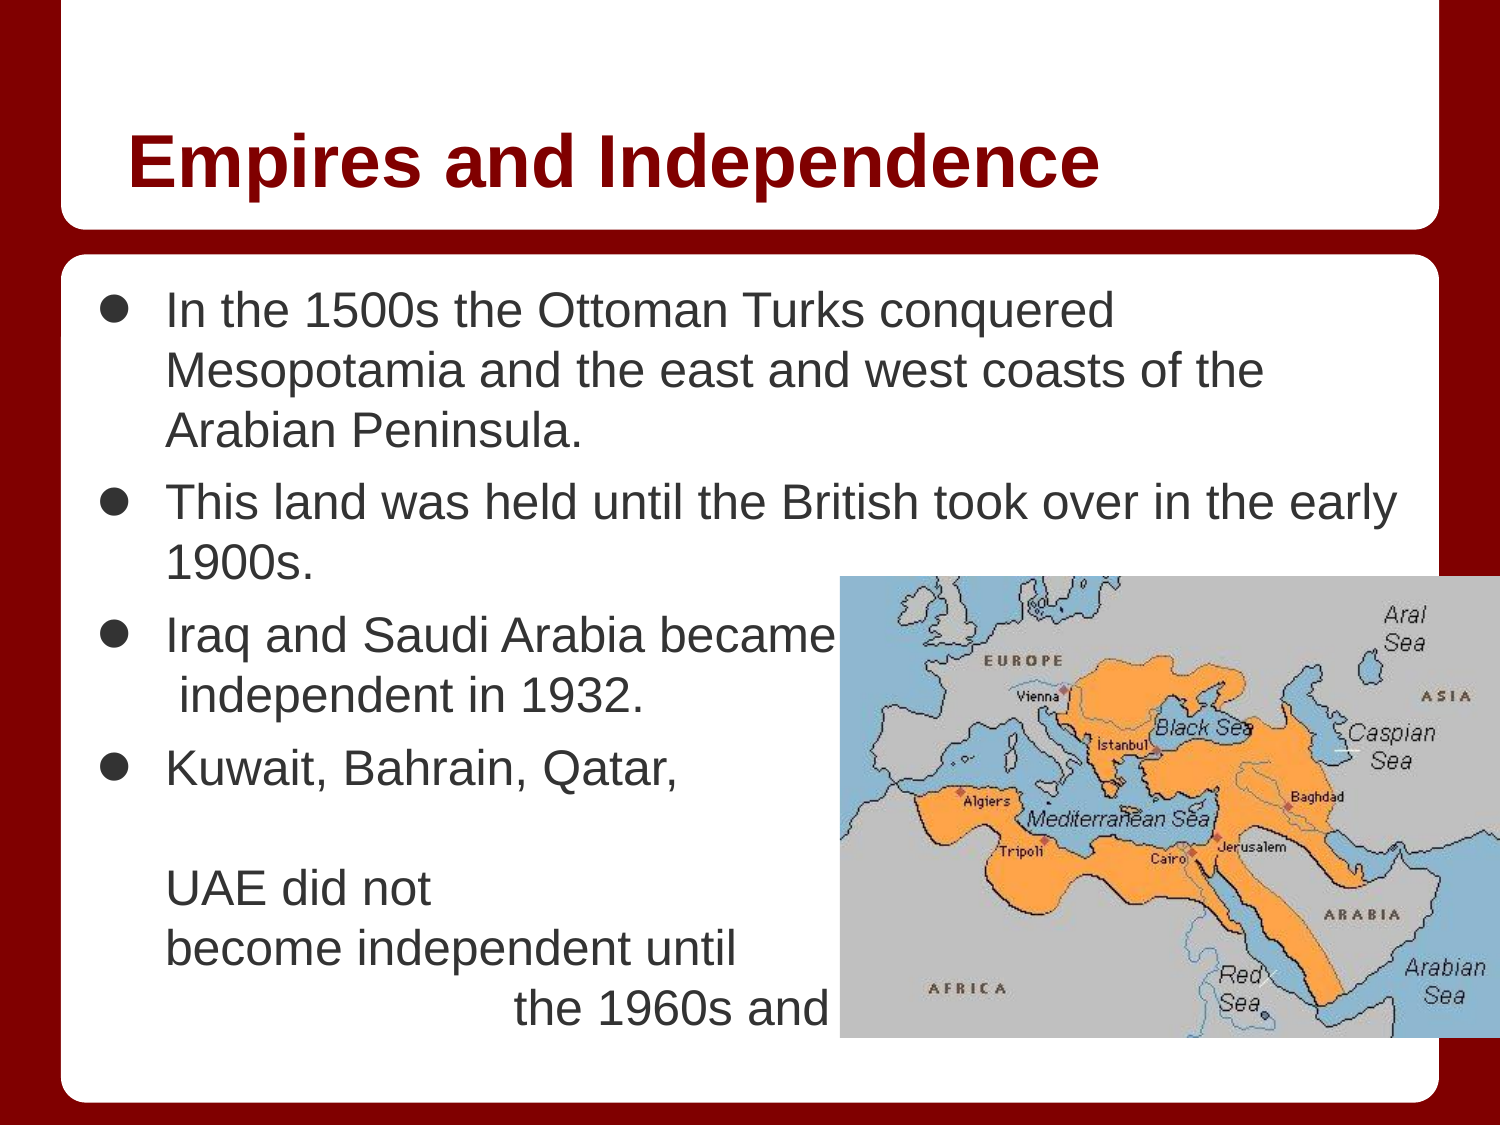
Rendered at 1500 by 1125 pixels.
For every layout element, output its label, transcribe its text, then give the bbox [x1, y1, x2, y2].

text_box [839, 576, 1500, 1038]
list In the 1500s the Ottoman Turks conquered Mesopotamia and the east and west coasts of the Arabian Peninsula. This land was held until the British took over in the early 1900s. Iraq and Saudi Arabia became independent in 1932. Kuwait, Bahrain, Qatar, Yemen, and the UAE did not become independent until the 1960s and 70s. [75, 262, 1425, 1078]
title Empires and Independence [75, 30, 1425, 218]
